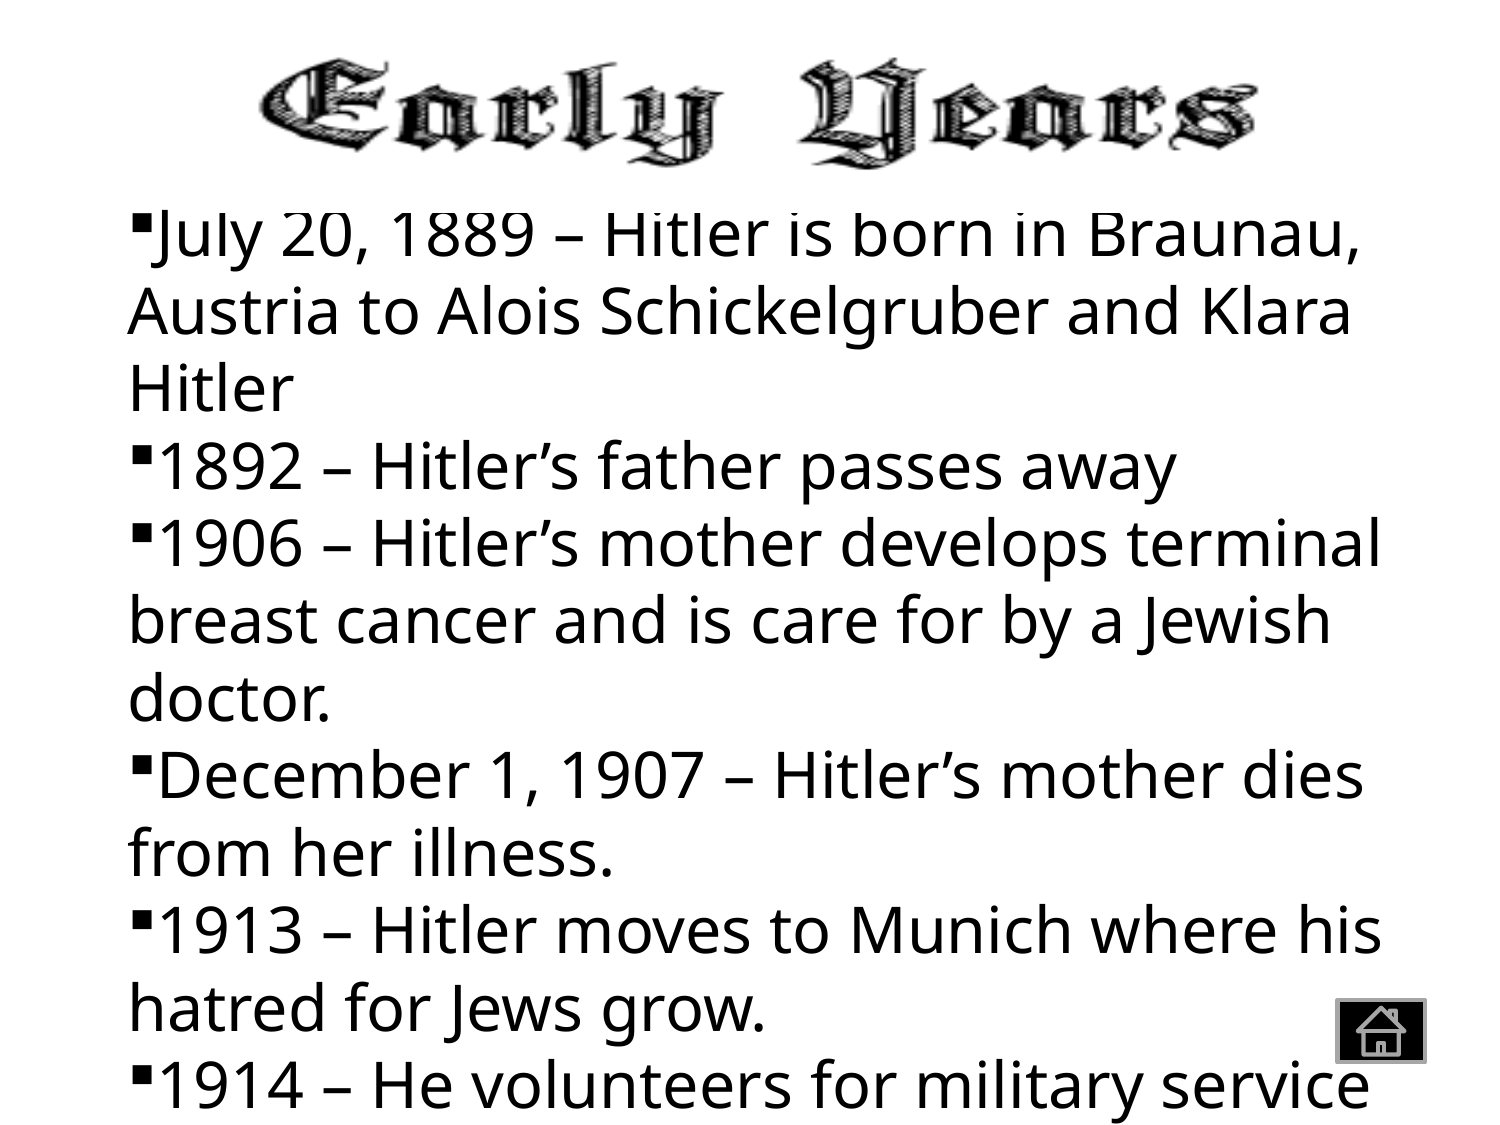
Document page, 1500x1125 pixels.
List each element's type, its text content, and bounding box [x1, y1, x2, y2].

text_box [1335, 998, 1427, 1064]
text_box July 20, 1889 – Hitler is born in Braunau, Austria to Alois Schickelgruber and Klara Hitler 1892 – Hitler’s father passes away 1906 – Hitler’s mother develops terminal breast cancer and is care for by a Jewish doctor. December 1, 1907 – Hitler’s mother dies from her illness. 1913 – Hitler moves to Munich where his hatred for Jews grow. 1914 – He volunteers for military service with 16th Bavarian Reserve Infantry Regiment, later rewarded the First and Second Class Iron Cross. [112, 184, 1400, 1125]
picture [187, 24, 1326, 213]
